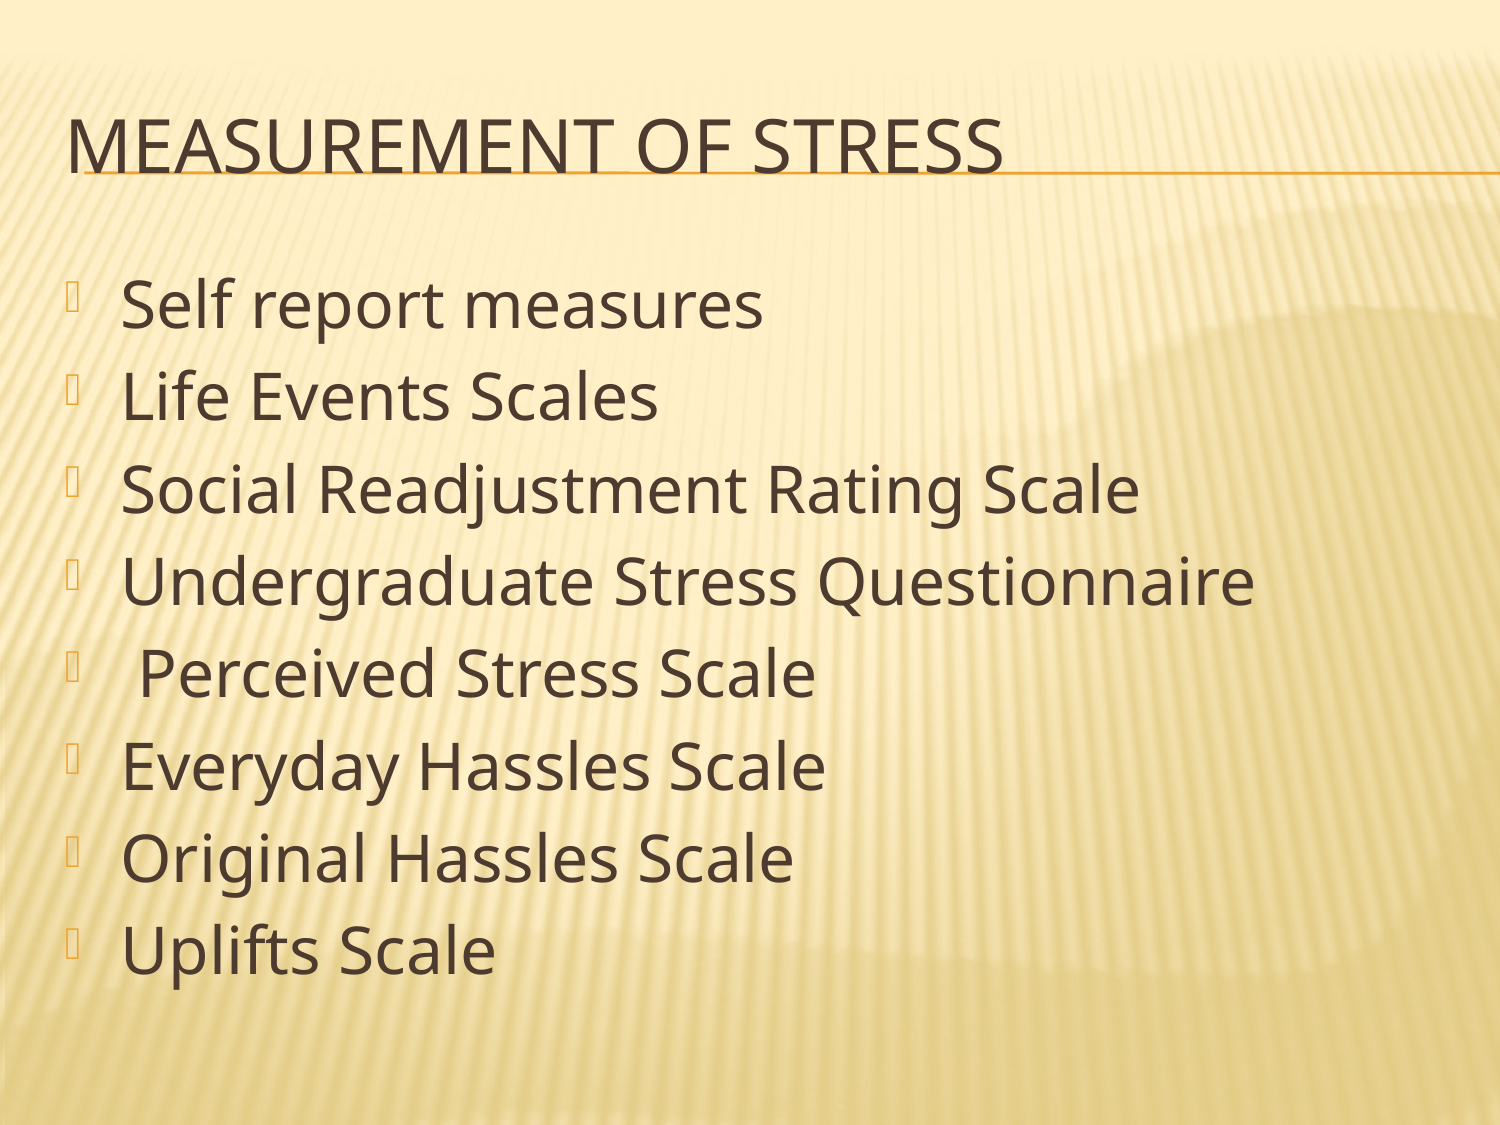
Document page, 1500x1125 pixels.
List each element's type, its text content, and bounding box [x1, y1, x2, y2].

title Measurement of stress [50, 75, 1475, 213]
list Self report measures Life Events Scales Social Readjustment Rating Scale Undergraduate Stress Questionnaire Perceived Stress Scale Everyday Hassles Scale Original Hassles Scale Uplifts Scale [50, 254, 1475, 998]
